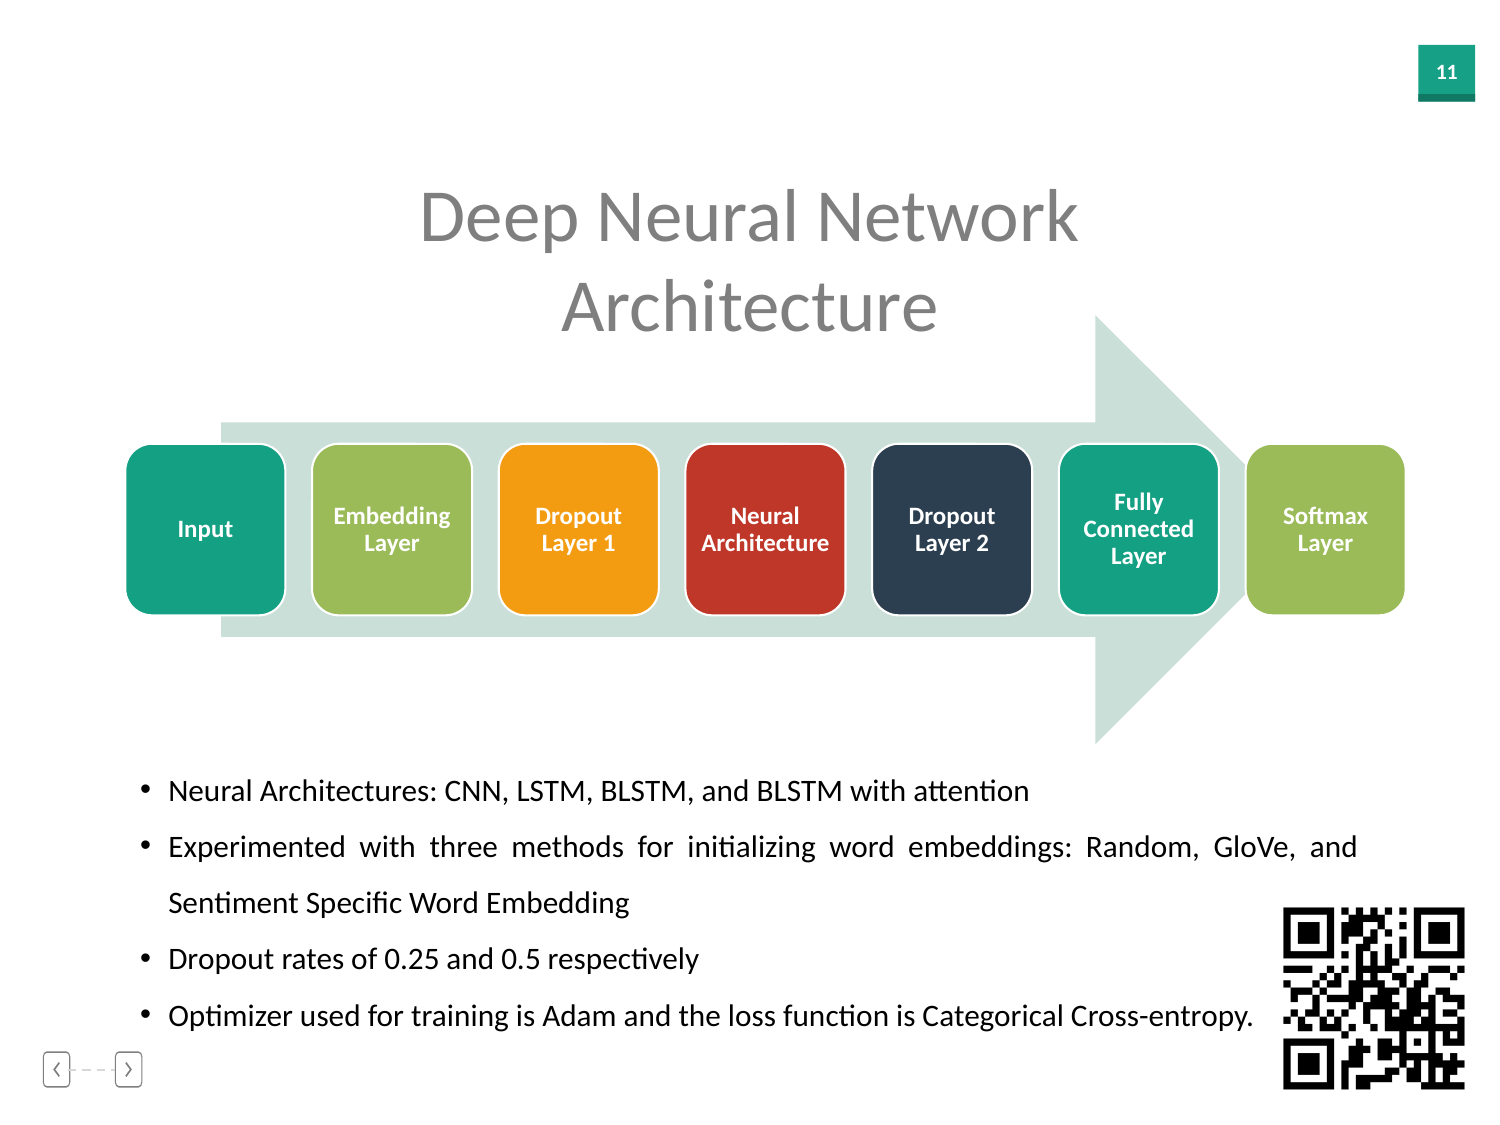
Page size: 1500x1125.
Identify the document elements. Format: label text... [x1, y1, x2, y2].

text_box Deep Neural Network Architecture [209, 158, 1291, 265]
picture [1271, 895, 1479, 1103]
text_box Neural Architectures: CNN, LSTM, BLSTM, and BLSTM with attention Experimented with three methods for initializing word embeddings: Random, GloVe, and Sentiment Specific Word Embedding Dropout rates of 0.25 and 0.5 respectively Optimizer used for training is Adam and the loss function is Categorical Cross-entropy. [125, 752, 1375, 1094]
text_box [125, 314, 1406, 745]
